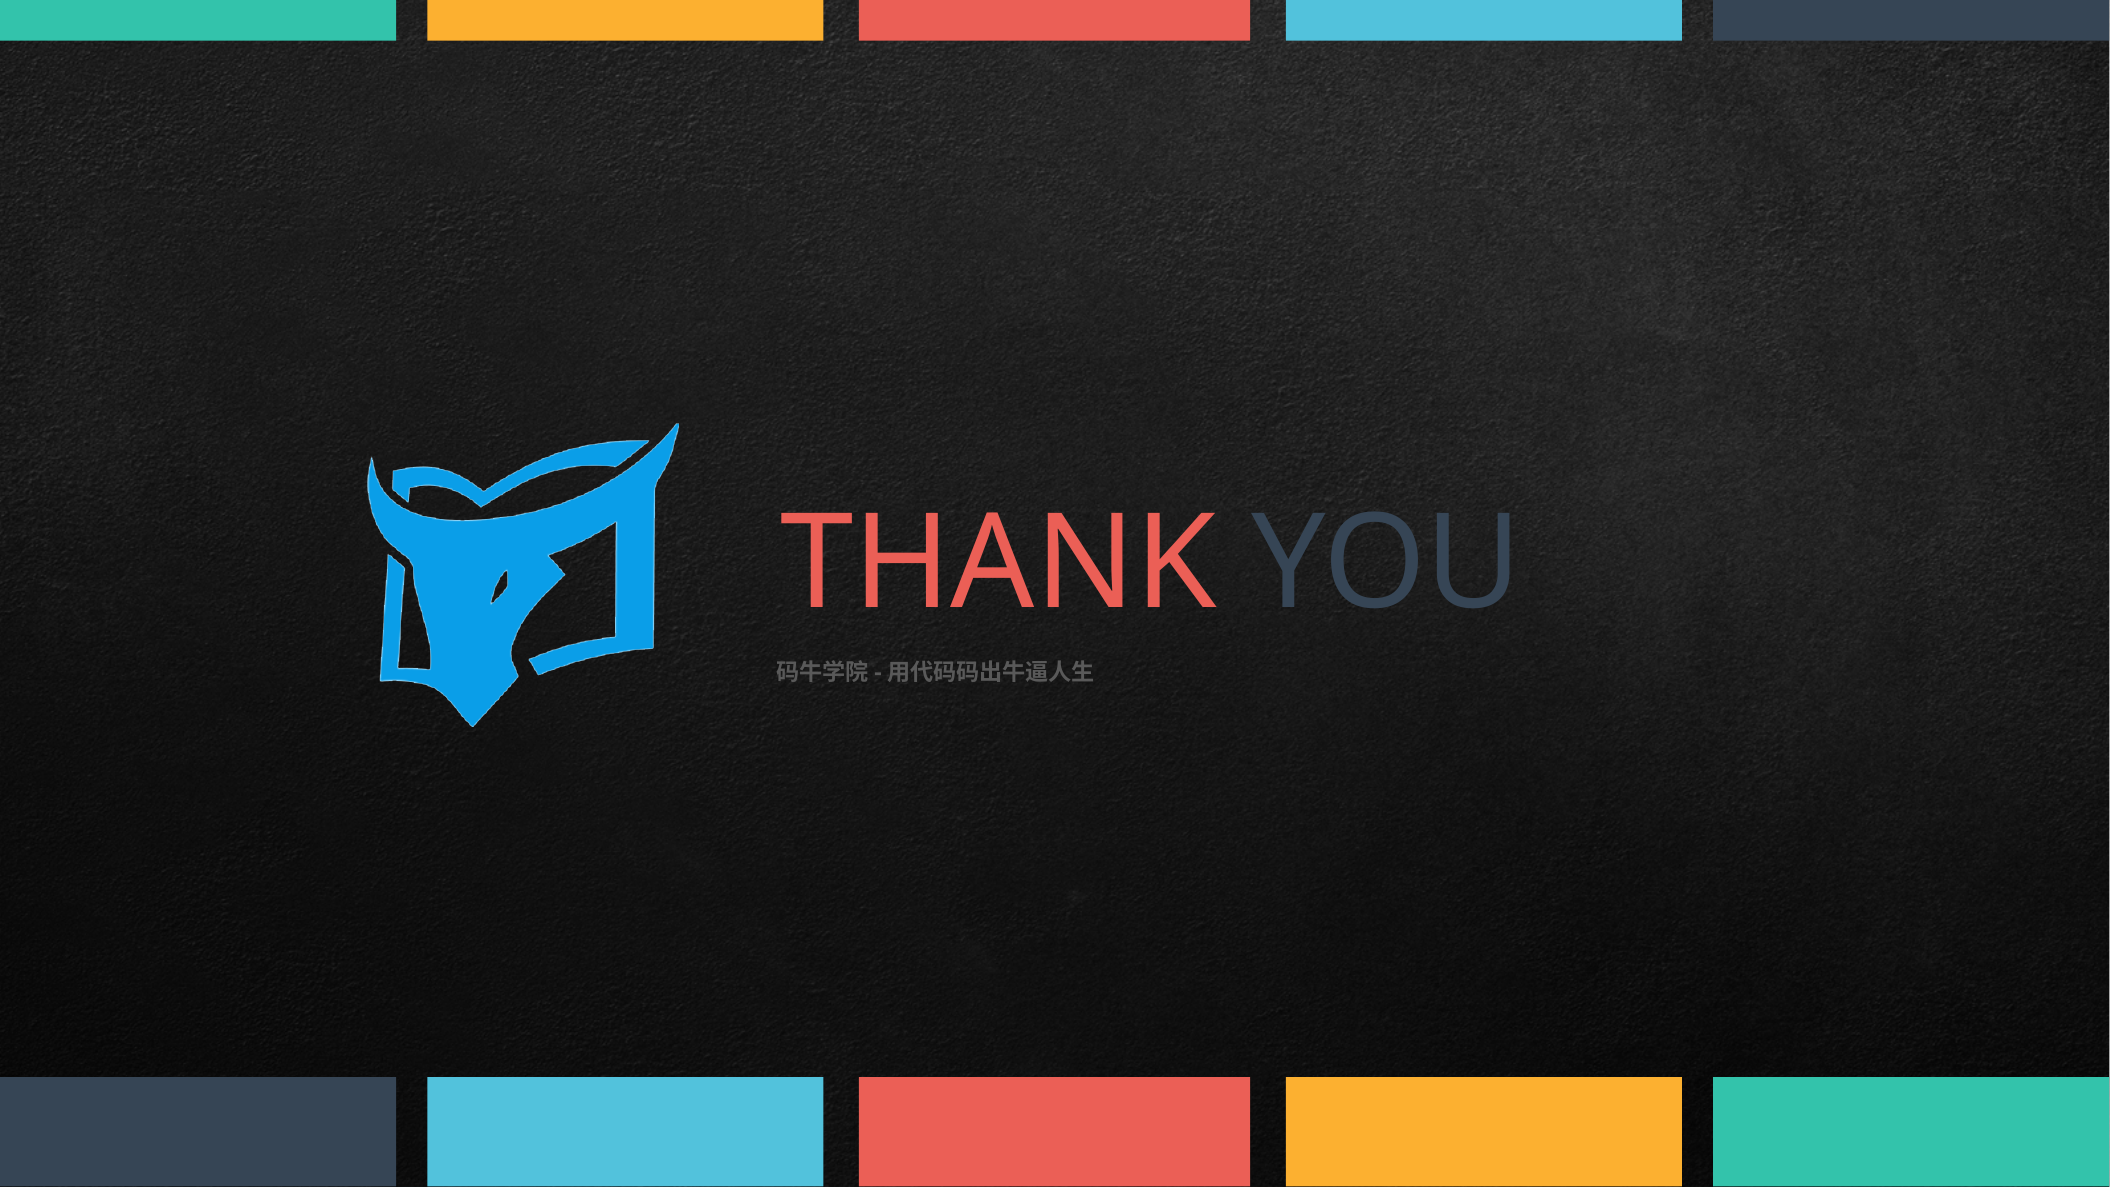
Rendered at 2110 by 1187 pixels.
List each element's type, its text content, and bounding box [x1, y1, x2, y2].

text_box [1713, 1077, 2110, 1187]
text_box [427, 1077, 824, 1187]
text_box [858, 1077, 1251, 1187]
text_box THANK YOU [765, 468, 1706, 642]
text_box 码牛学院-用代码码出牛逼人生 [762, 644, 1566, 692]
picture [0, 0, 2110, 1187]
text_box [858, 0, 1251, 41]
text_box [1285, 1077, 1682, 1187]
text_box [0, 0, 397, 41]
text_box [1713, 0, 2110, 41]
text_box [1285, 0, 1682, 41]
text_box [427, 0, 824, 41]
text_box [0, 1077, 397, 1187]
